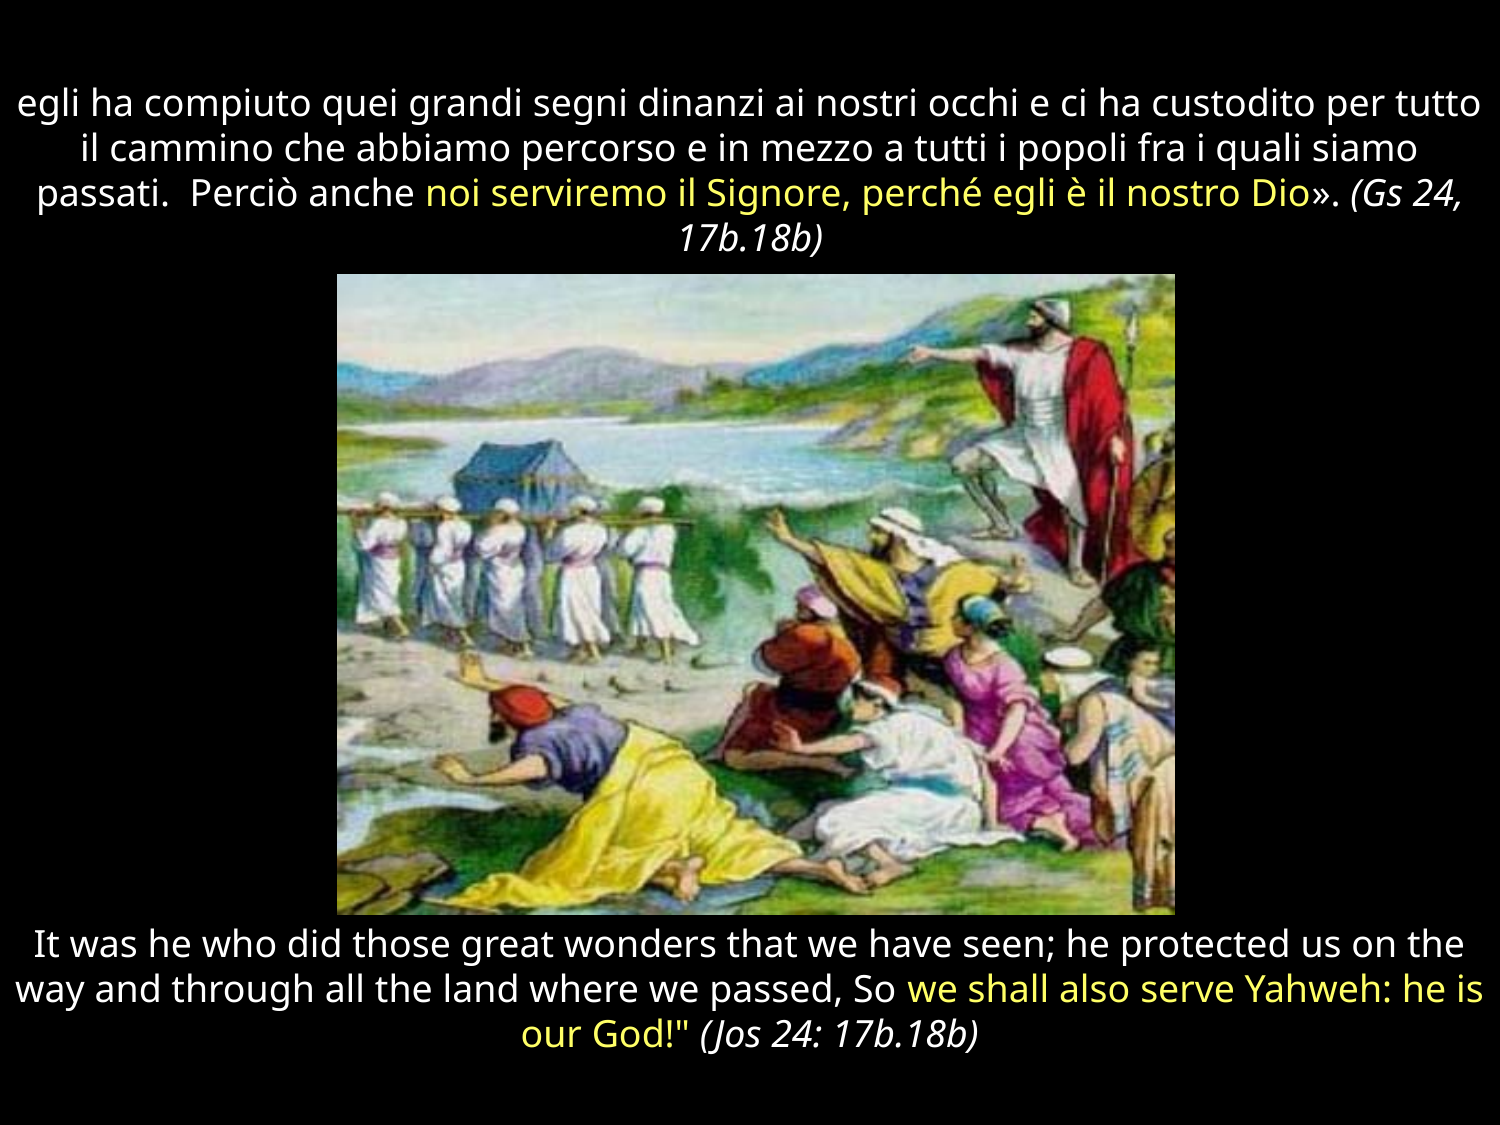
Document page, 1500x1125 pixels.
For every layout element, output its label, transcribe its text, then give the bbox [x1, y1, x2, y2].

text_box It was he who did those great wonders that we have seen; he protected us on the way and through all the land where we passed, So we shall also serve Yahweh: he is our God!" (Jos 24: 17b.18b) [0, 912, 1500, 1063]
title egli ha compiuto quei grandi segni dinanzi ai nostri occhi e ci ha custodito per tutto il cammino che abbiamo percorso e in mezzo a tutti i popoli fra i quali siamo passati. Perciò anche noi serviremo il Signore, perché egli è il nostro Dio». (Gs 24, 17b.18b) [0, 75, 1500, 263]
picture [337, 274, 1175, 915]
